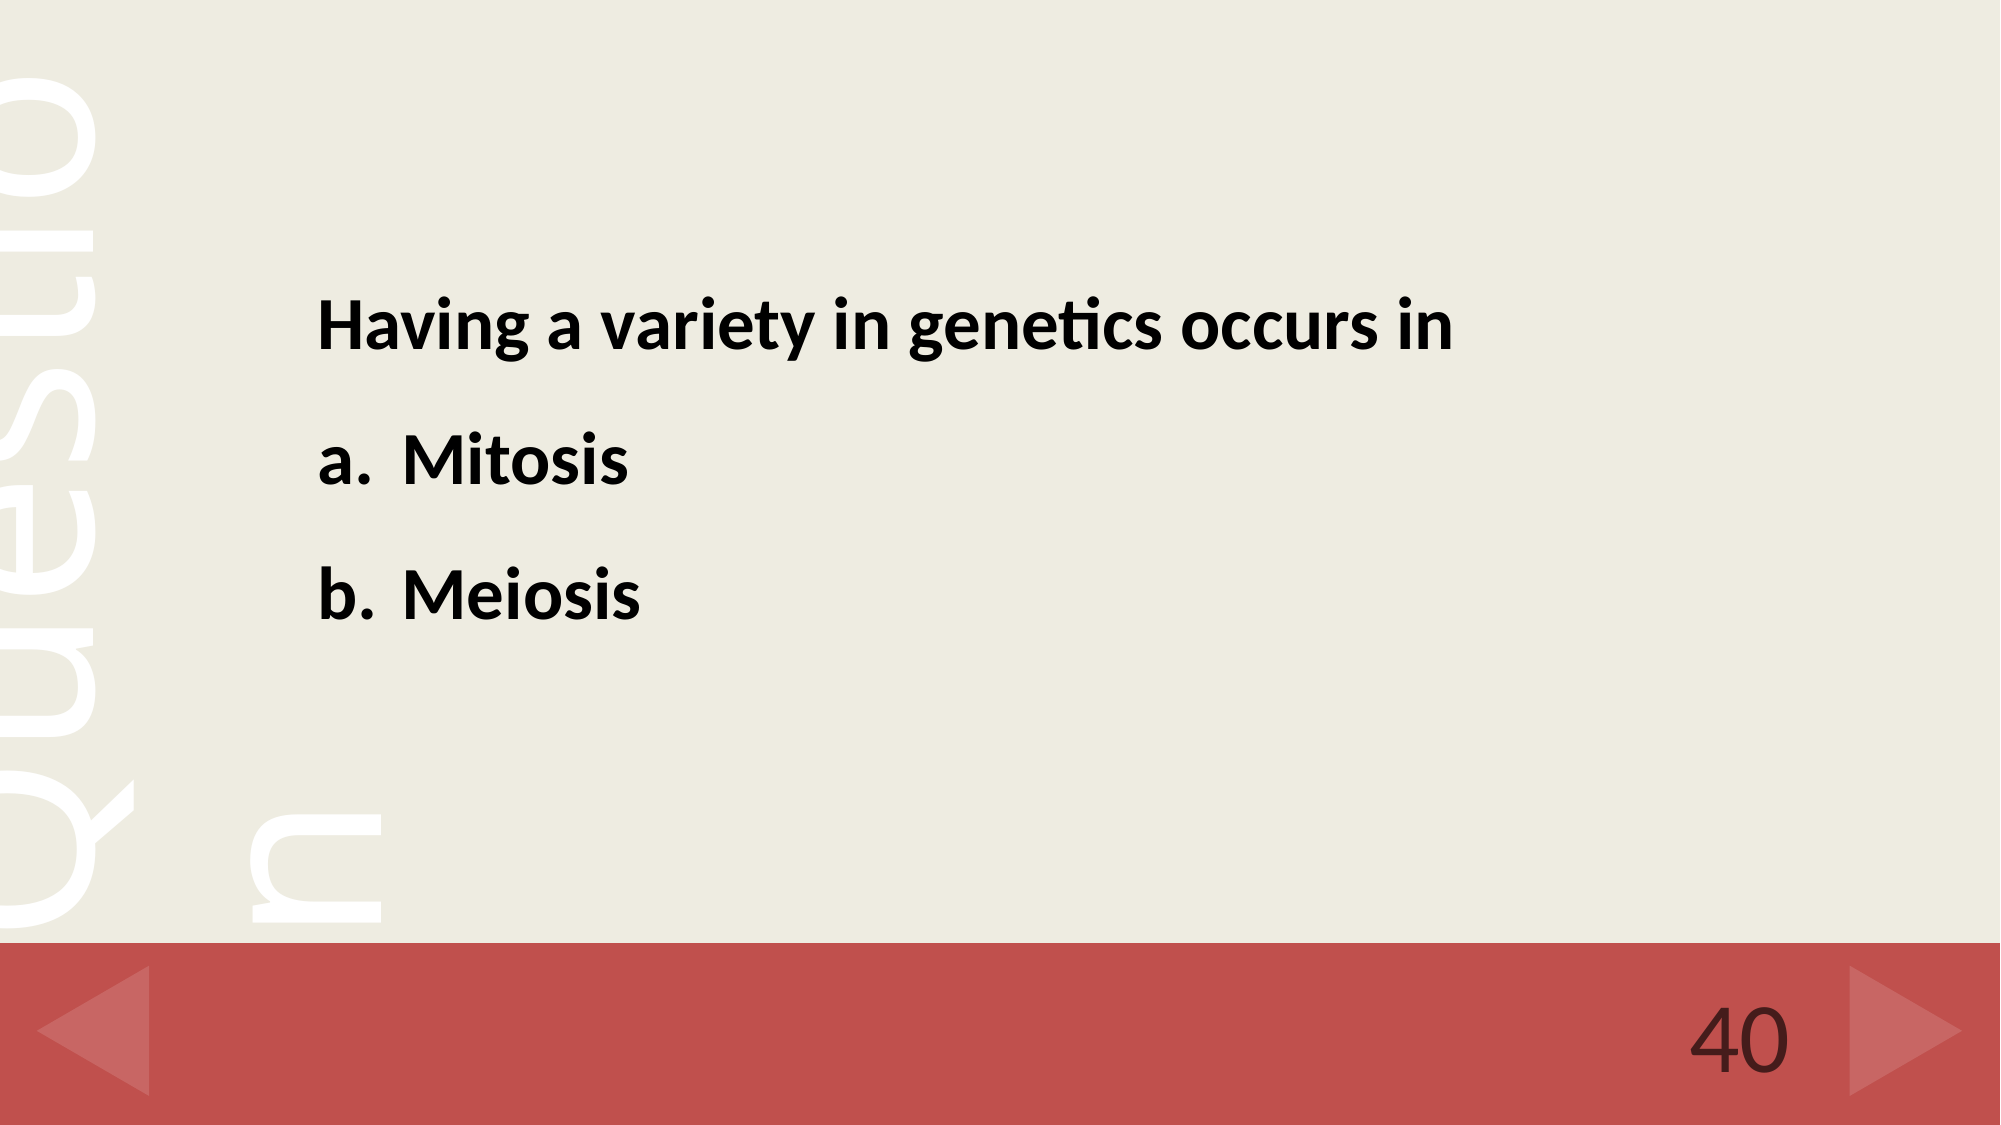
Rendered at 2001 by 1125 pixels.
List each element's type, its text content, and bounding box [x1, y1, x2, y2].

list 40 [1494, 967, 1806, 1097]
list Having a variety in genetics occurs in Mitosis Meiosis [302, 307, 1760, 636]
